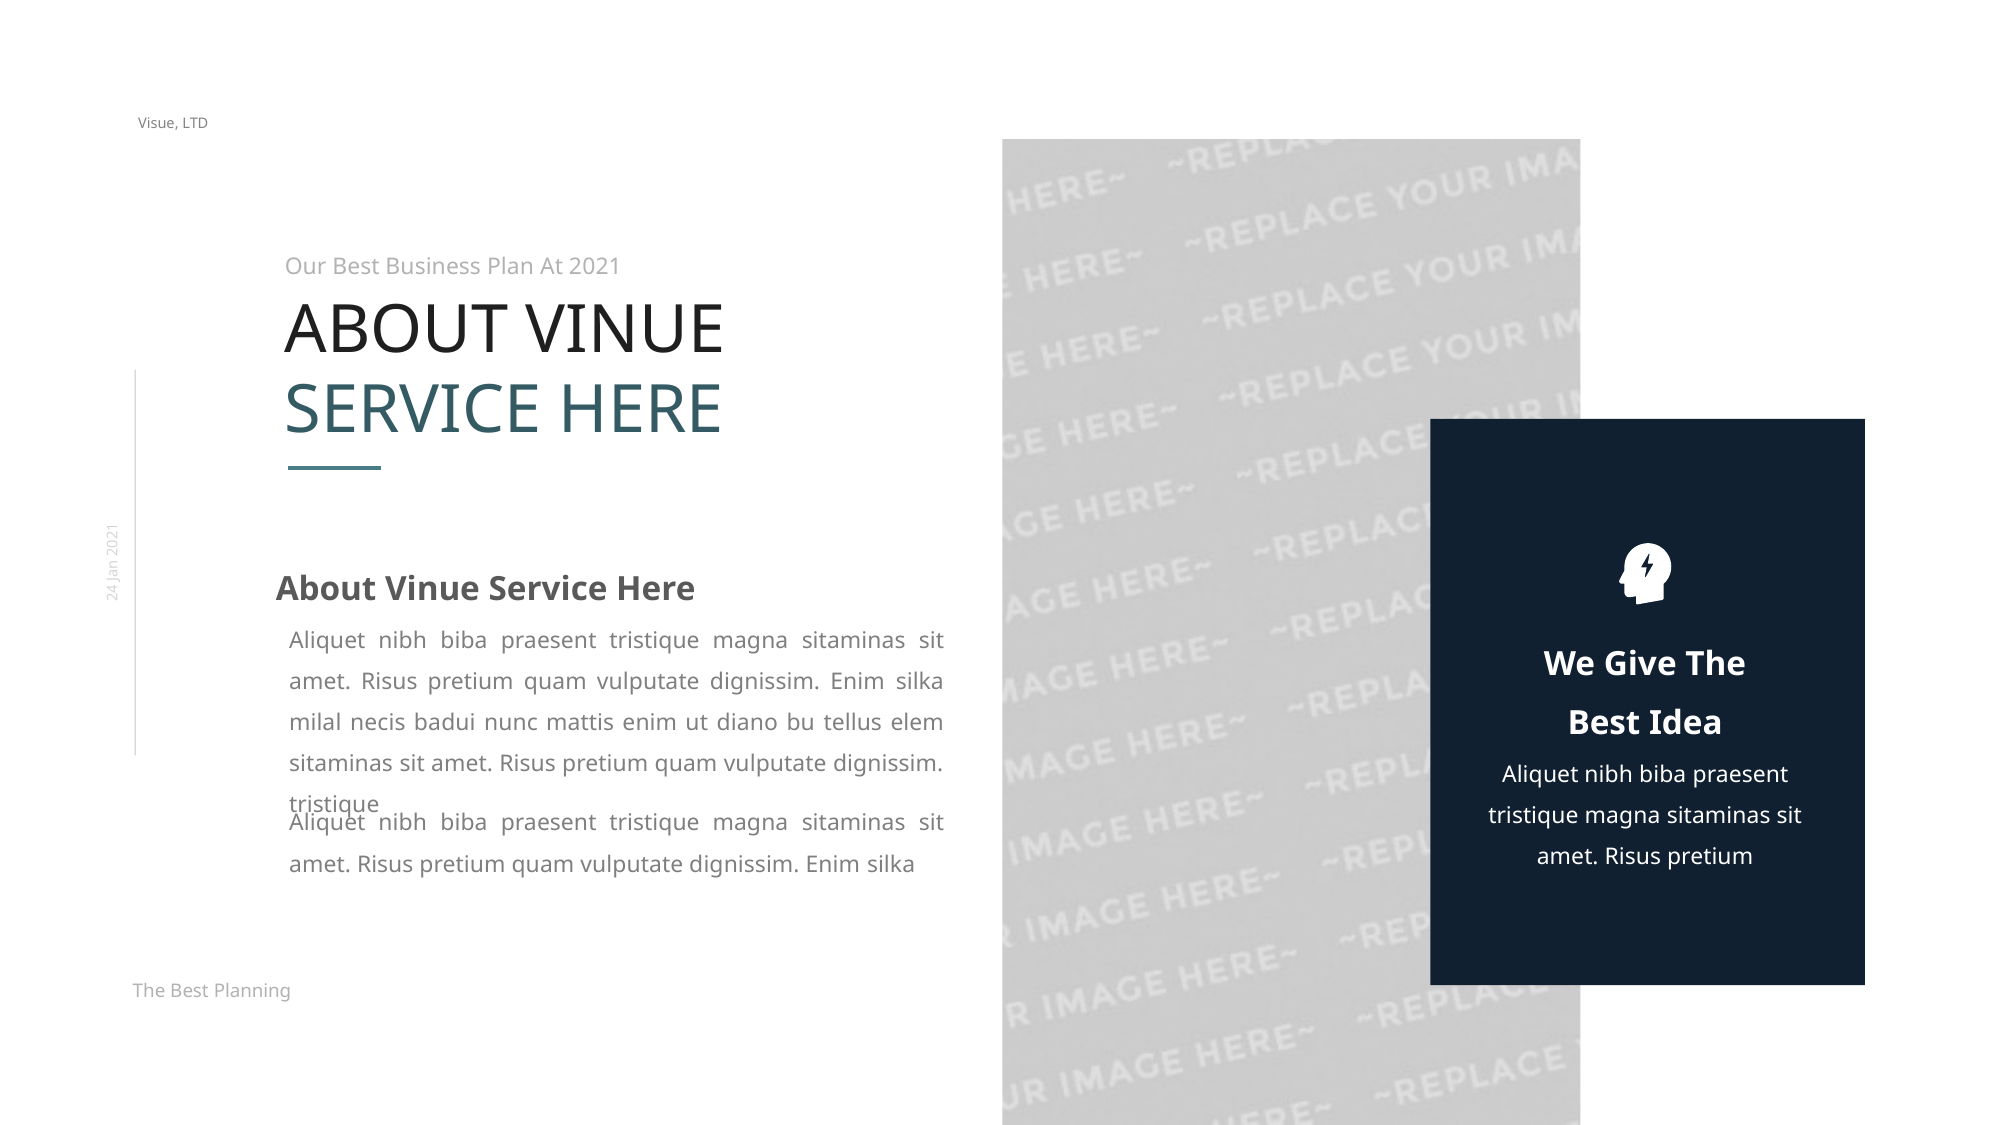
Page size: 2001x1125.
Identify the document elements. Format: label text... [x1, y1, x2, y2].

text_box The Best Planning [117, 971, 306, 1009]
text_box About Vinue Service Here [261, 559, 712, 614]
text_box [1581, 418, 1866, 986]
text_box Our Best Business Plan At 2021 [270, 244, 638, 287]
text_box 24 Jan 2021 [95, 508, 128, 617]
picture [1002, 139, 1581, 1125]
text_box Aliquet nibh biba praesent tristique magna sitaminas sit amet. Risus pretium quam vulputate dignissim. Enim silka [274, 786, 959, 884]
text_box We Give The Best Idea [1581, 614, 1768, 738]
text_box Visue, LTD [123, 106, 224, 139]
text_box Aliquet nibh biba praesent tristique magna sitaminas sit amet. Risus pretium [1581, 738, 1824, 877]
text_box Aliquet nibh biba praesent tristique magna sitaminas sit amet. Risus pretium quam vulputate dignissim. Enim silka milal necis badui nunc mattis enim ut diano bu tellus elem sitaminas sit amet. Risus pretium quam vulputate dignissim. tristique [274, 604, 959, 786]
text_box ABOUT VINUE SERVICE HERE [269, 278, 832, 454]
text_box [1619, 543, 1672, 605]
